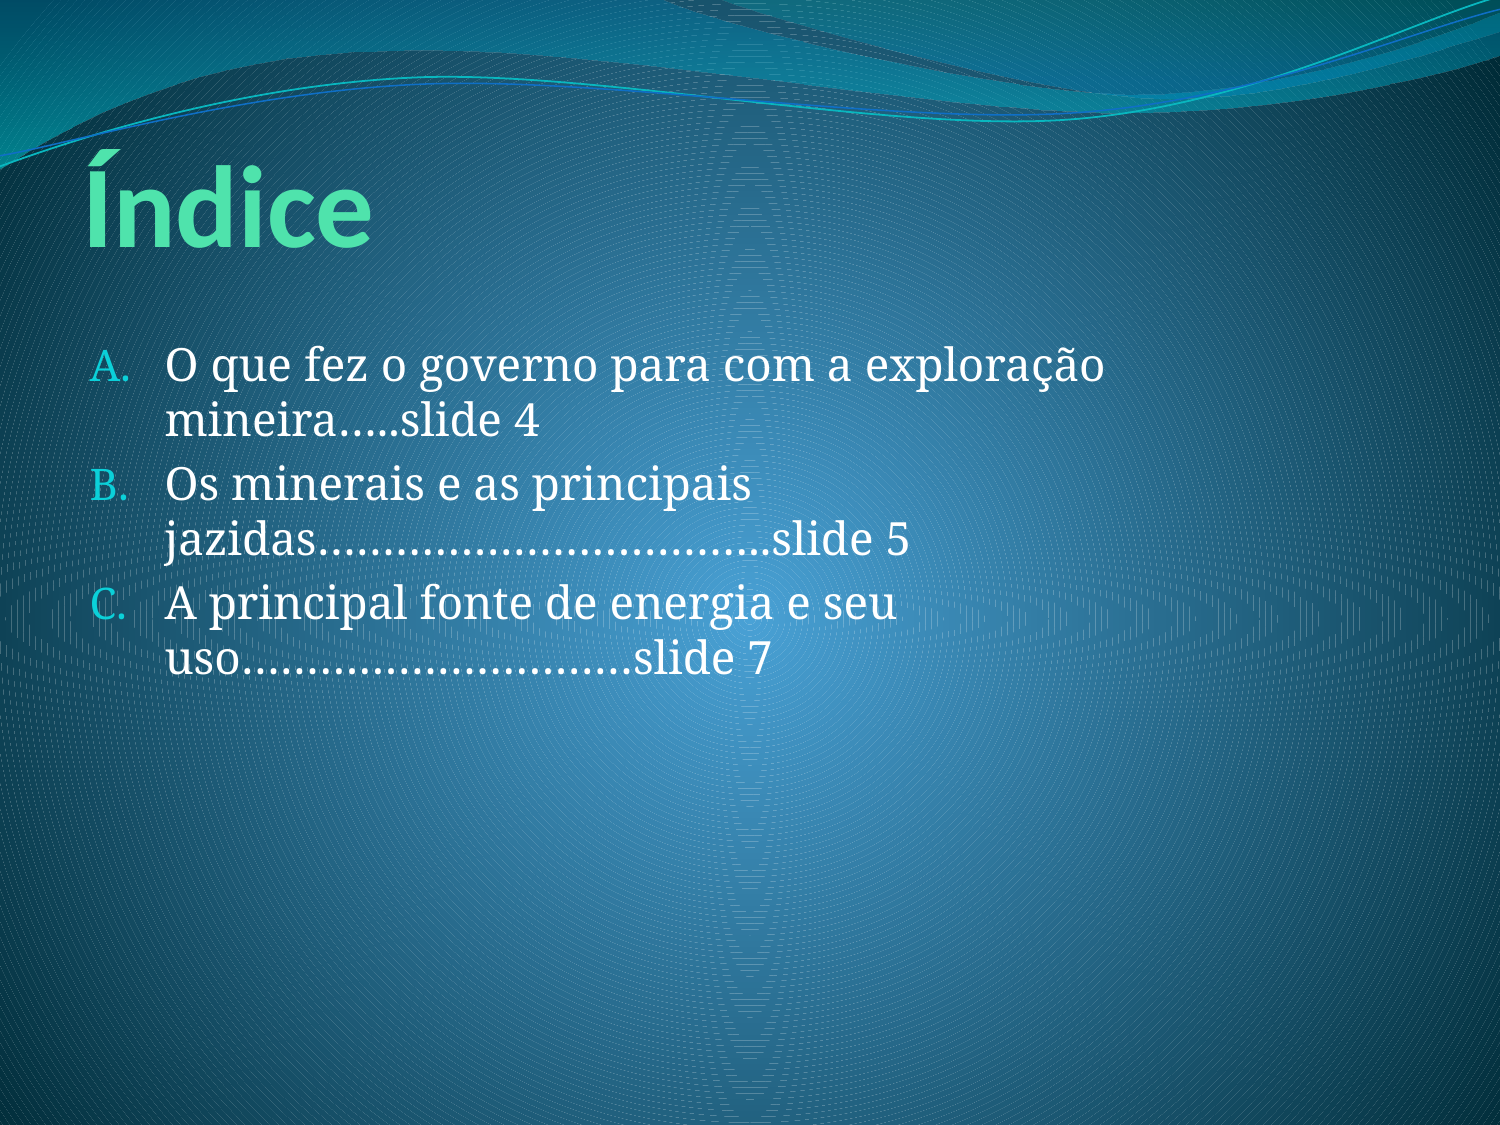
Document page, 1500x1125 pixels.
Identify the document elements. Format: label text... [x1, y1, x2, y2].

title Índice [82, 46, 1357, 271]
list O que fez o governo para com a exploração mineira…..slide 4 Os minerais e as principais jazidas……………………………..slide 5 A principal fonte de energia e seu uso…………………………slide 7 [82, 328, 1357, 881]
